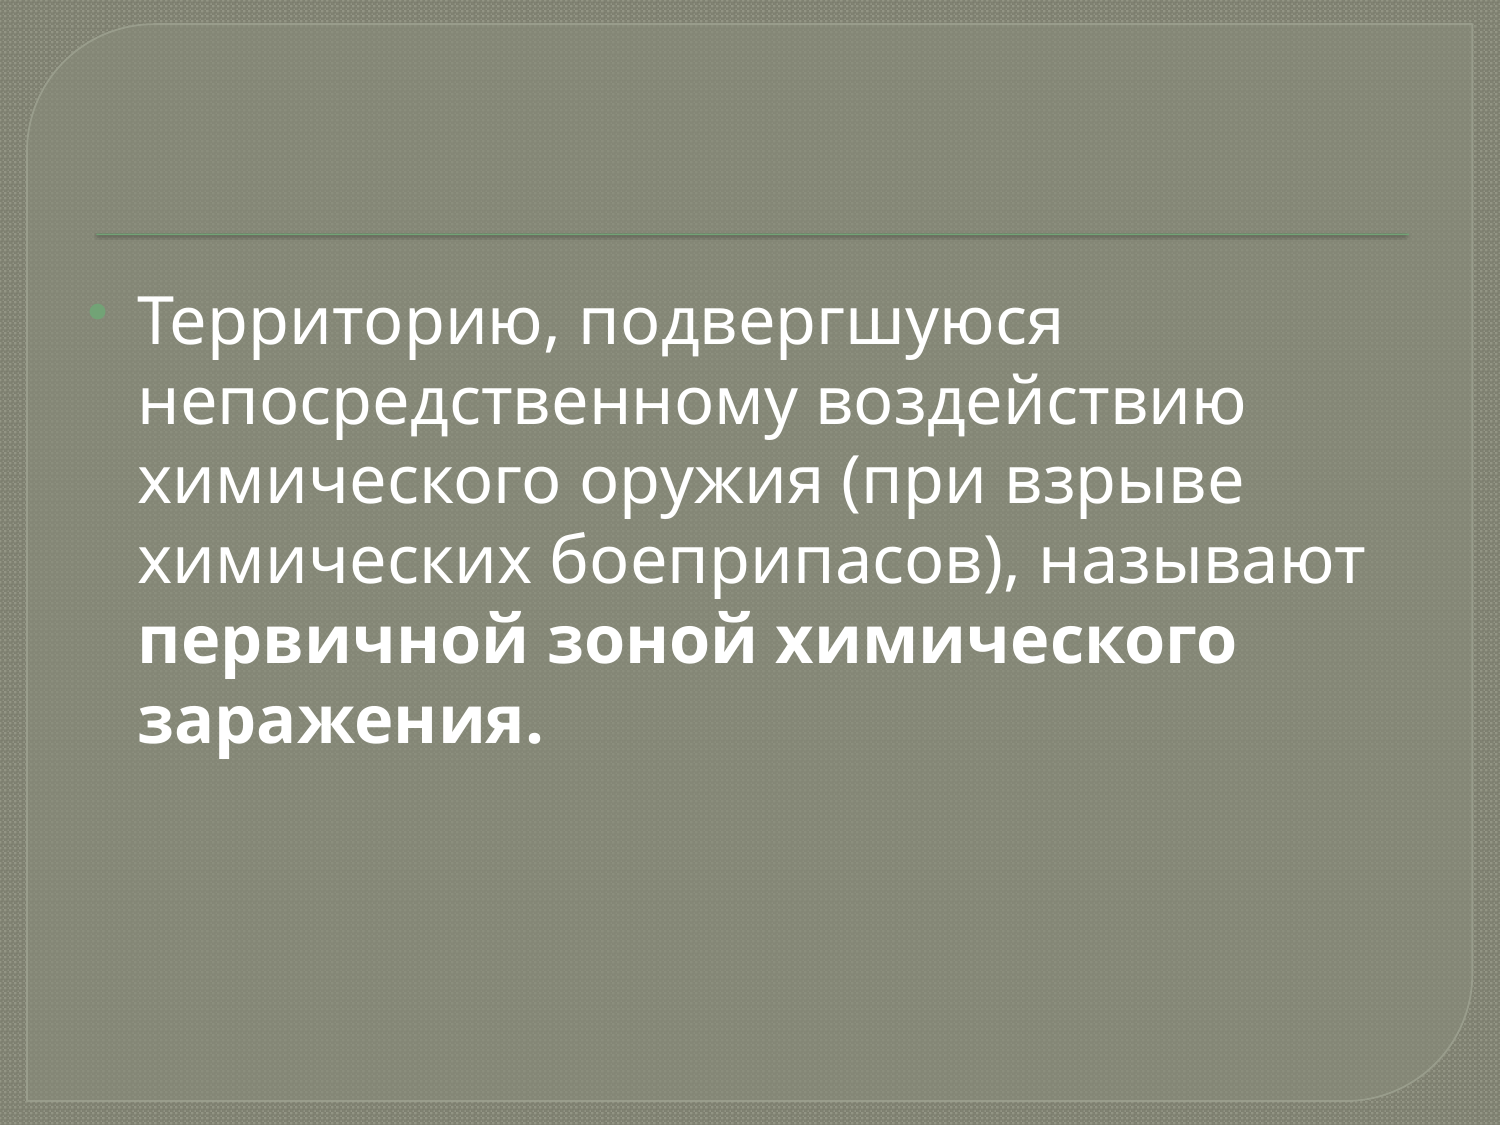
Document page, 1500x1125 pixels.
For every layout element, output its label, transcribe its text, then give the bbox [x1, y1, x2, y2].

list Территорию, подвергшуюся непосредственному воздействию химического оружия (при взрыве химических боеприпасов), называют первичной зоной химического заражения. [75, 270, 1425, 1013]
